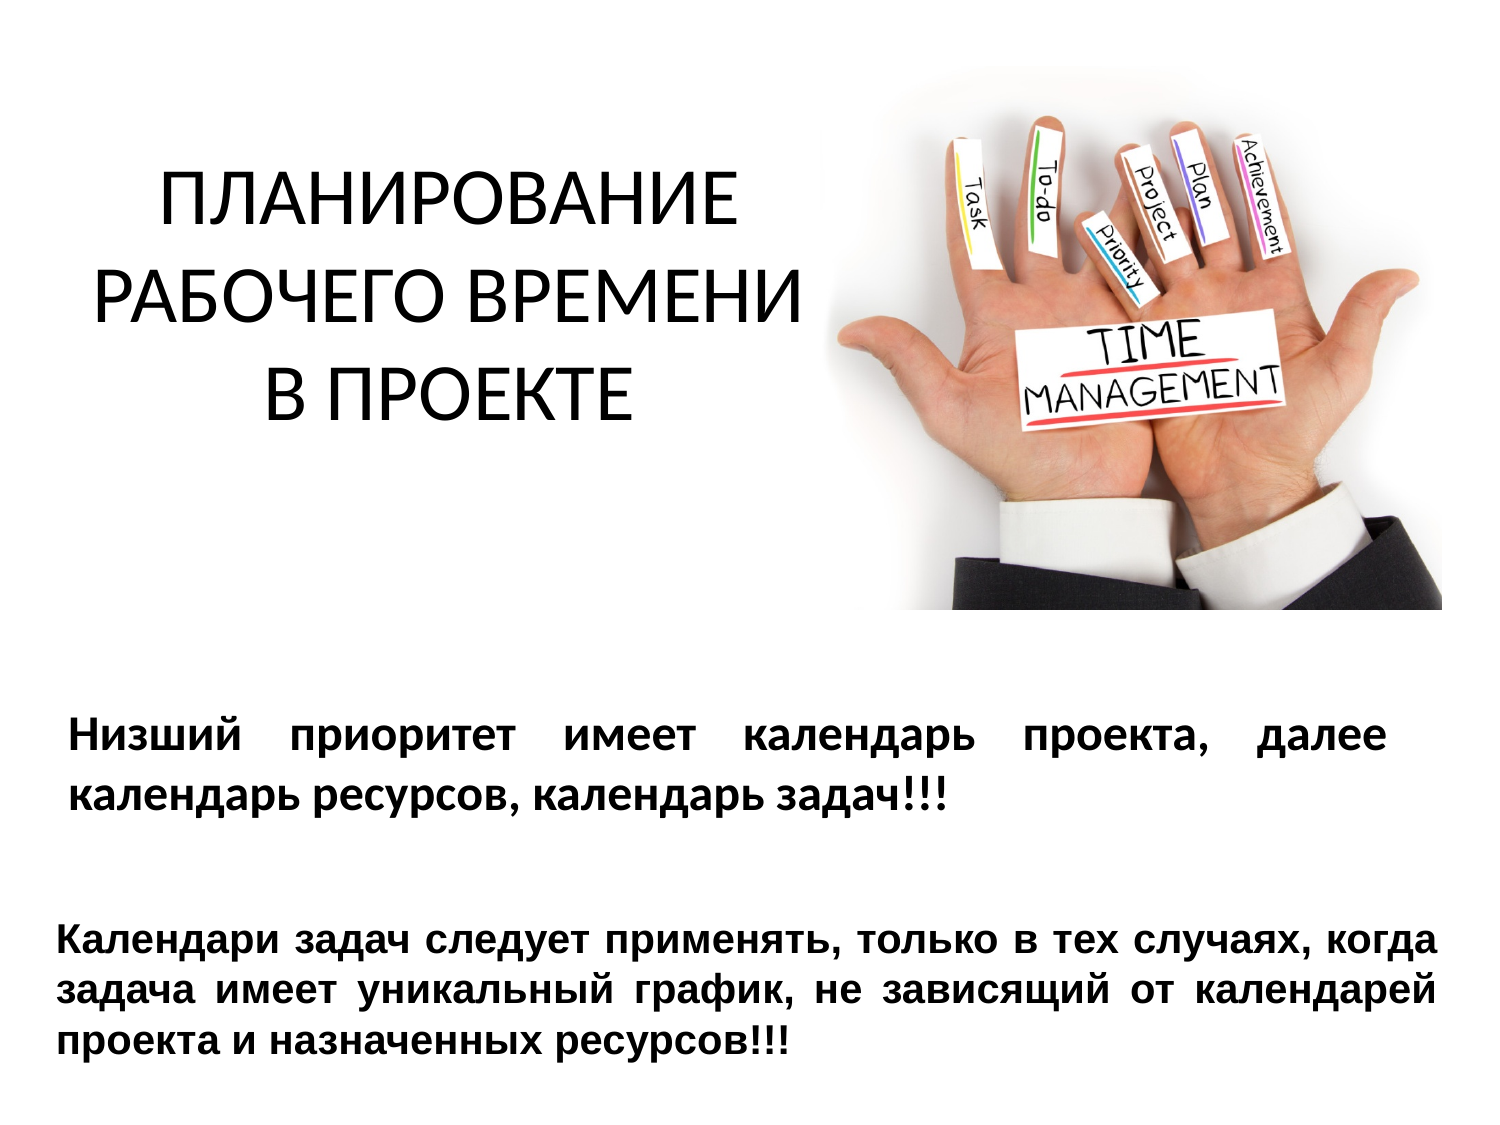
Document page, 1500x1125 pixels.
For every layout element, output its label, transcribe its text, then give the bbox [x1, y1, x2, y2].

picture [820, 66, 1443, 610]
list Низший приоритет имеет календарь проекта, далее календарь ресурсов, календарь задач!!! [53, 692, 1404, 875]
title ПЛАНИРОВАНИЕ РАБОЧЕГО ВРЕМЕНИ В ПРОЕКТЕ [76, 125, 815, 455]
text_box Календари задач следует применять, только в тех случаях, когда задача имеет уникальный график, не зависящий от календарей проекта и назначенных ресурсов!!! [41, 904, 1453, 1070]
